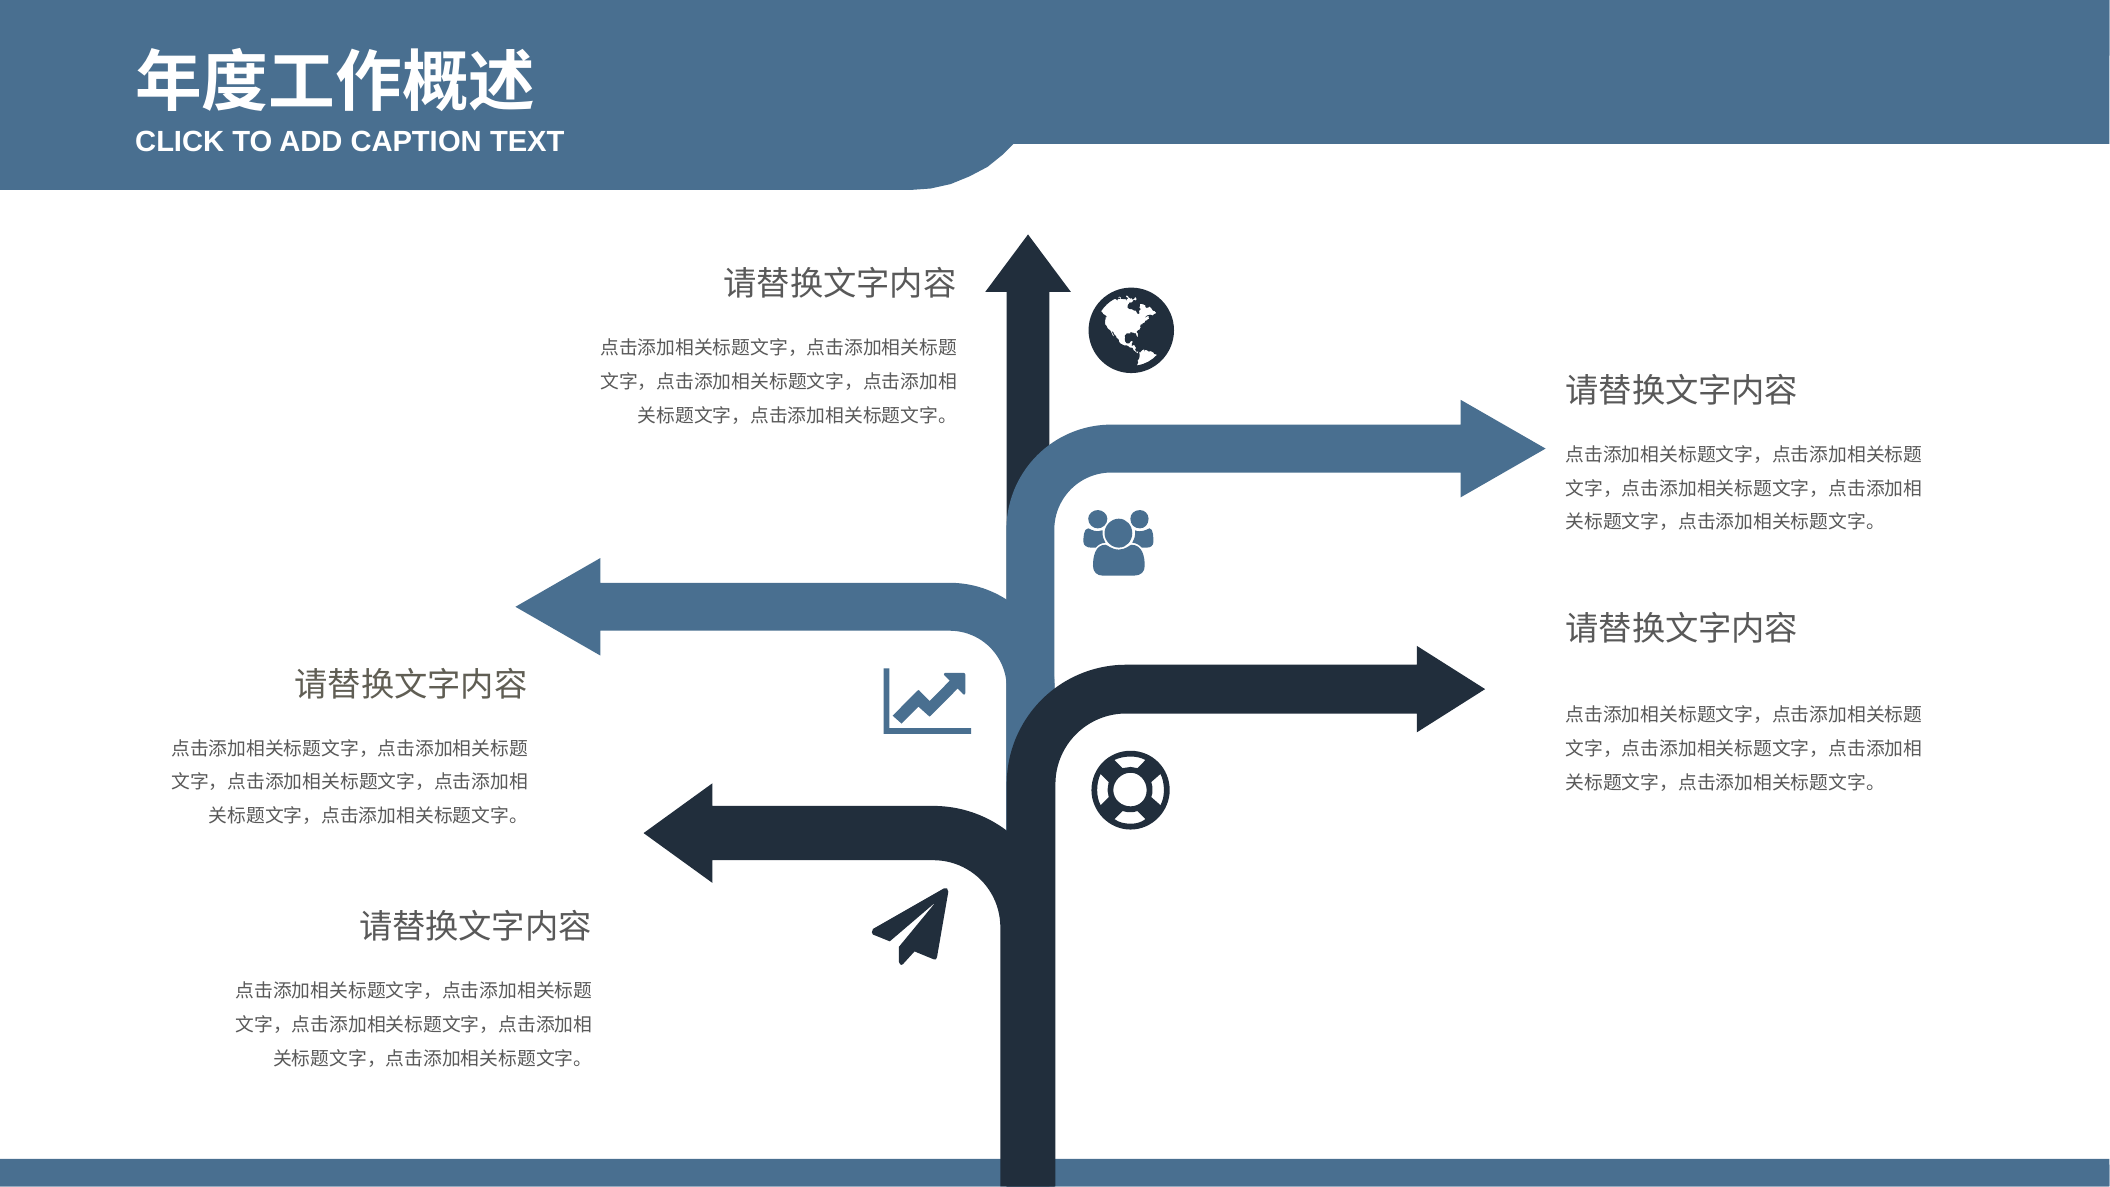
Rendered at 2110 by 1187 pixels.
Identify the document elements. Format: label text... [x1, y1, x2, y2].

text_box [883, 668, 972, 734]
text_box 请替换文字内容 点击添加相关标题文字，点击添加相关标题文字，点击添加相关标题文字，点击添加相关标题文字，点击添加相关标题文字。 [150, 655, 543, 857]
text_box 请替换文字内容 点击添加相关标题文字，点击添加相关标题文字，点击添加相关标题文字，点击添加相关标题文字，点击添加相关标题文字。 [1550, 361, 1943, 563]
text_box [513, 556, 1056, 775]
text_box [641, 781, 1056, 1187]
text_box [1091, 750, 1170, 830]
text_box 请替换文字内容 点击添加相关标题文字，点击添加相关标题文字，点击添加相关标题文字，点击添加相关标题文字，点击添加相关标题文字。 [578, 255, 972, 457]
text_box [1083, 510, 1154, 576]
text_box [983, 232, 1073, 518]
text_box 年度工作概述 [135, 38, 596, 119]
text_box [1088, 287, 1175, 374]
text_box [1005, 644, 1488, 1187]
text_box [871, 888, 949, 965]
text_box 请替换文字内容 点击添加相关标题文字，点击添加相关标题文字，点击添加相关标题文字，点击添加相关标题文字，点击添加相关标题文字。 [1550, 599, 1943, 823]
text_box [1005, 398, 1548, 676]
text_box 请替换文字内容 点击添加相关标题文字，点击添加相关标题文字，点击添加相关标题文字，点击添加相关标题文字，点击添加相关标题文字。 [209, 897, 607, 1077]
text_box CLICK TO ADD CAPTION TEXT [135, 122, 596, 158]
